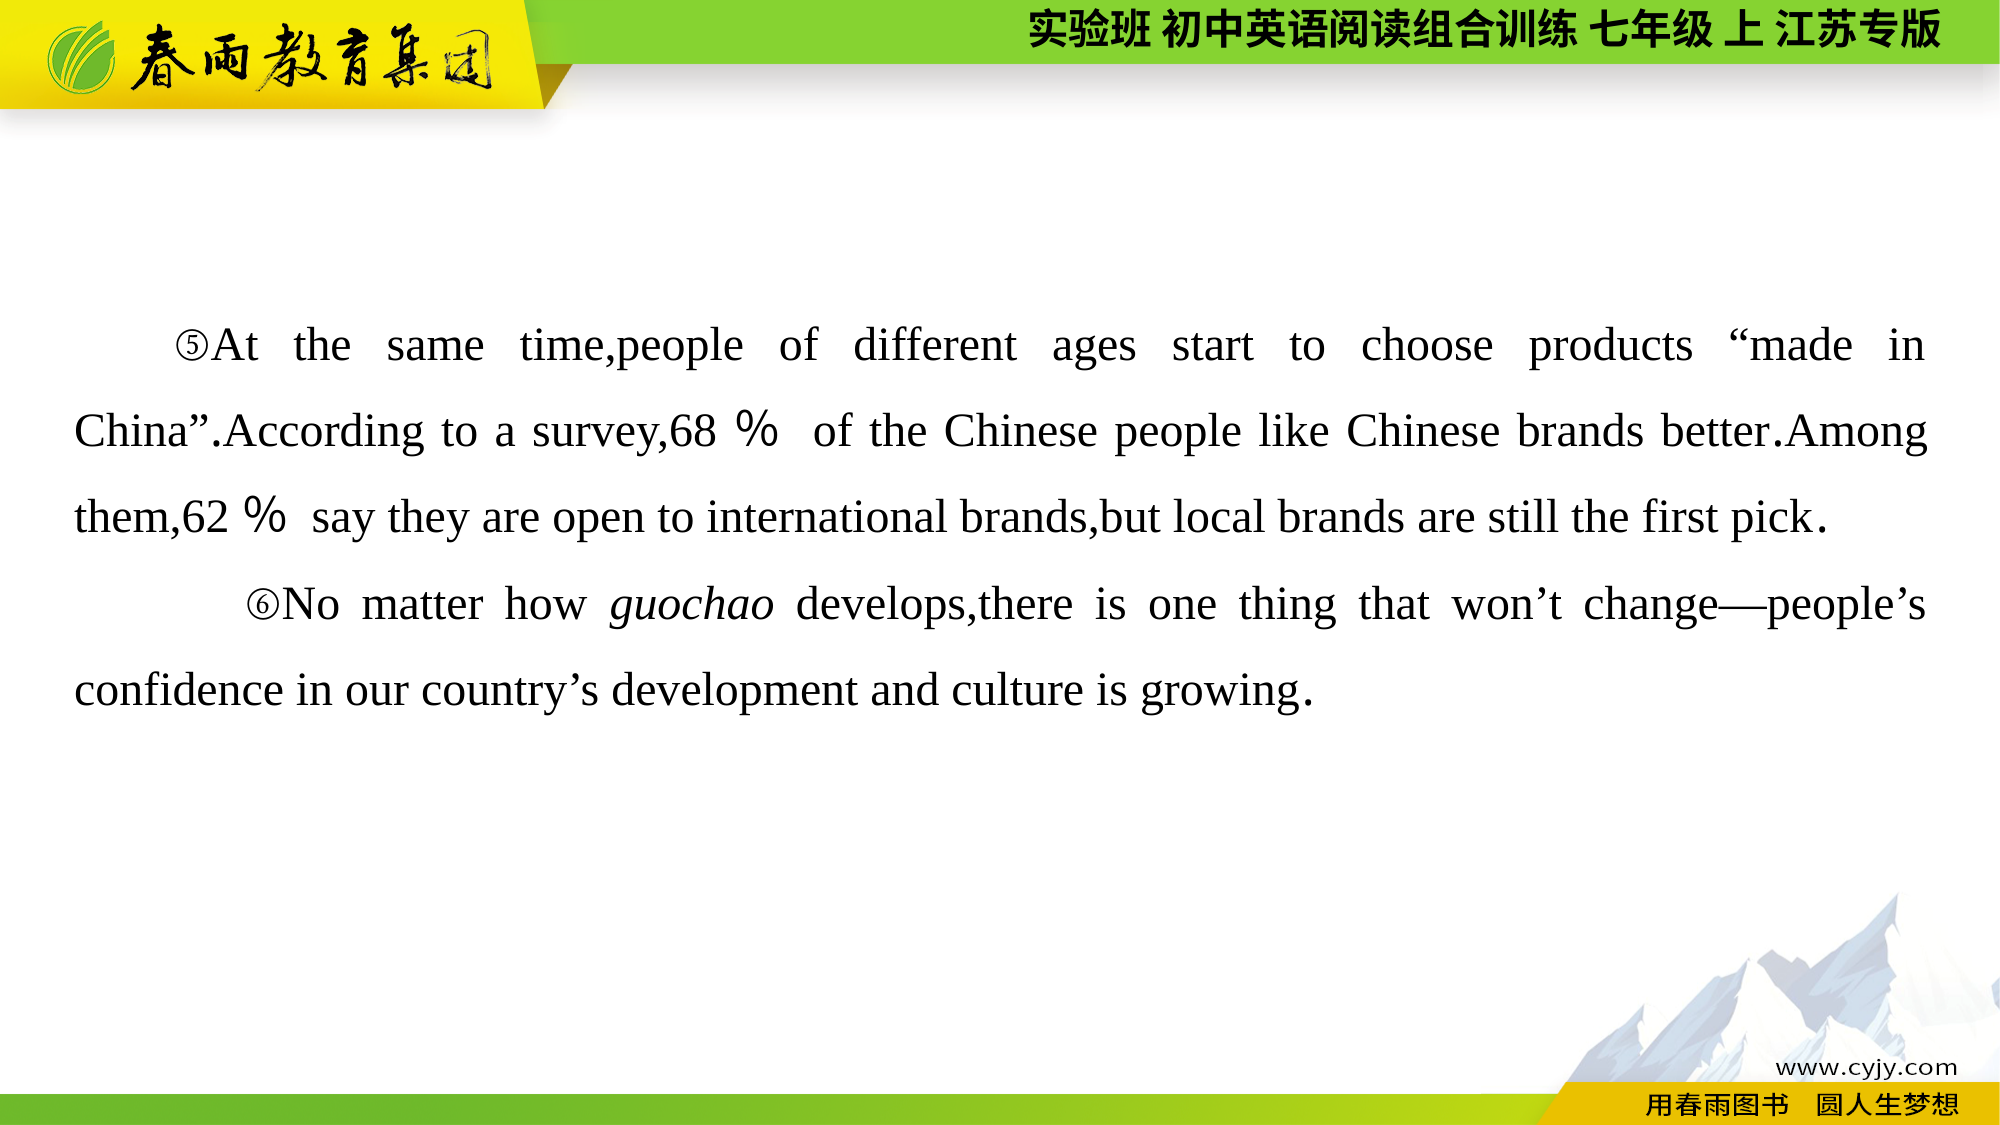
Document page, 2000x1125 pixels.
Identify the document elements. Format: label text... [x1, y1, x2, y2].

list ⑤At the same time,people of different ages start to choose products “made in China”.According to a survey,68％ of the Chinese people like Chinese brands better.Among them,62％ say they are open to international brands,but local brands are still the first pick. ⑥No matter how guochao develops,there is one thing that won’t change—people’s confidence in our country’s development and culture is growing. [59, 276, 1944, 717]
picture [0, 0, 2000, 1125]
